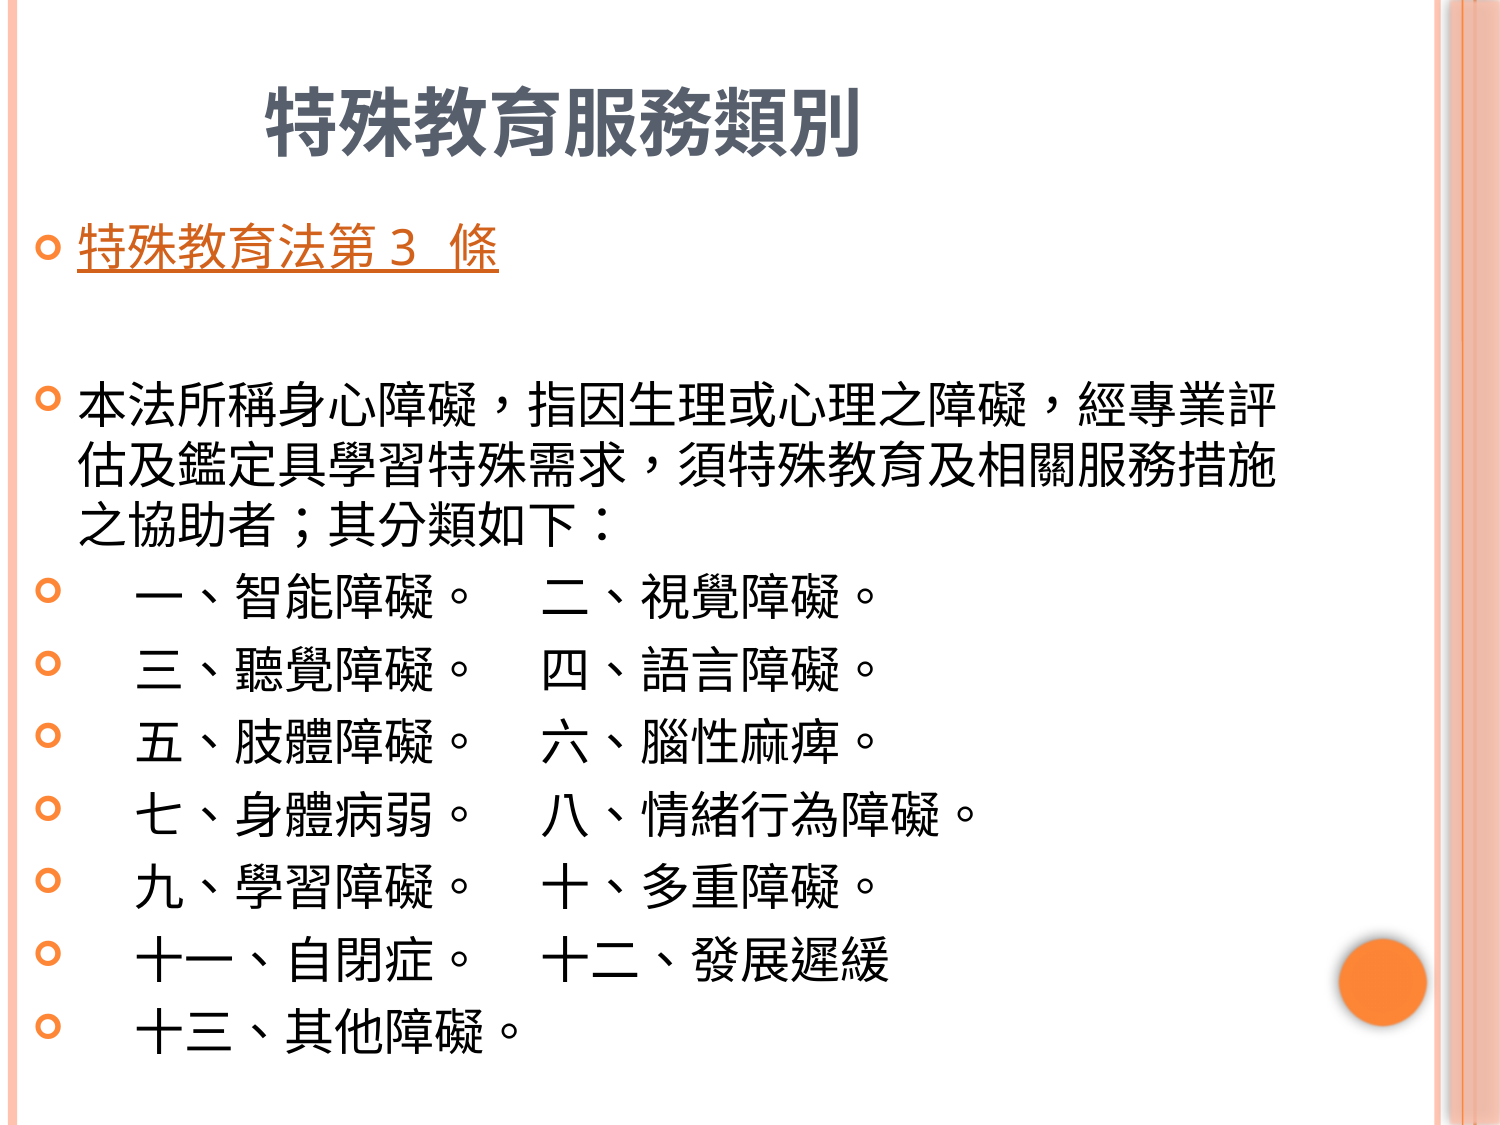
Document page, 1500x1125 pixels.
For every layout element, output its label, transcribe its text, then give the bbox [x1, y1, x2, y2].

title 特殊教育服務類別 [76, 1, 1302, 173]
list 特殊教育法第 3 條 本法所稱身心障礙，指因生理或心理之障礙，經專業評估及鑑定具學習特殊需求，須特殊教育及相關服務措施之協助者；其分類如下： 一、智能障礙。 二、視覺障礙。 三、聽覺障礙。 四、語言障礙。 五、肢體障礙。 六、腦性麻痺。 七、身體病弱。 八、情緒行為障礙。 九、學習障礙。 十、多重障礙。 十一、自閉症。 十二、發展遲緩 十三、其他障礙。 [17, 208, 1341, 1062]
